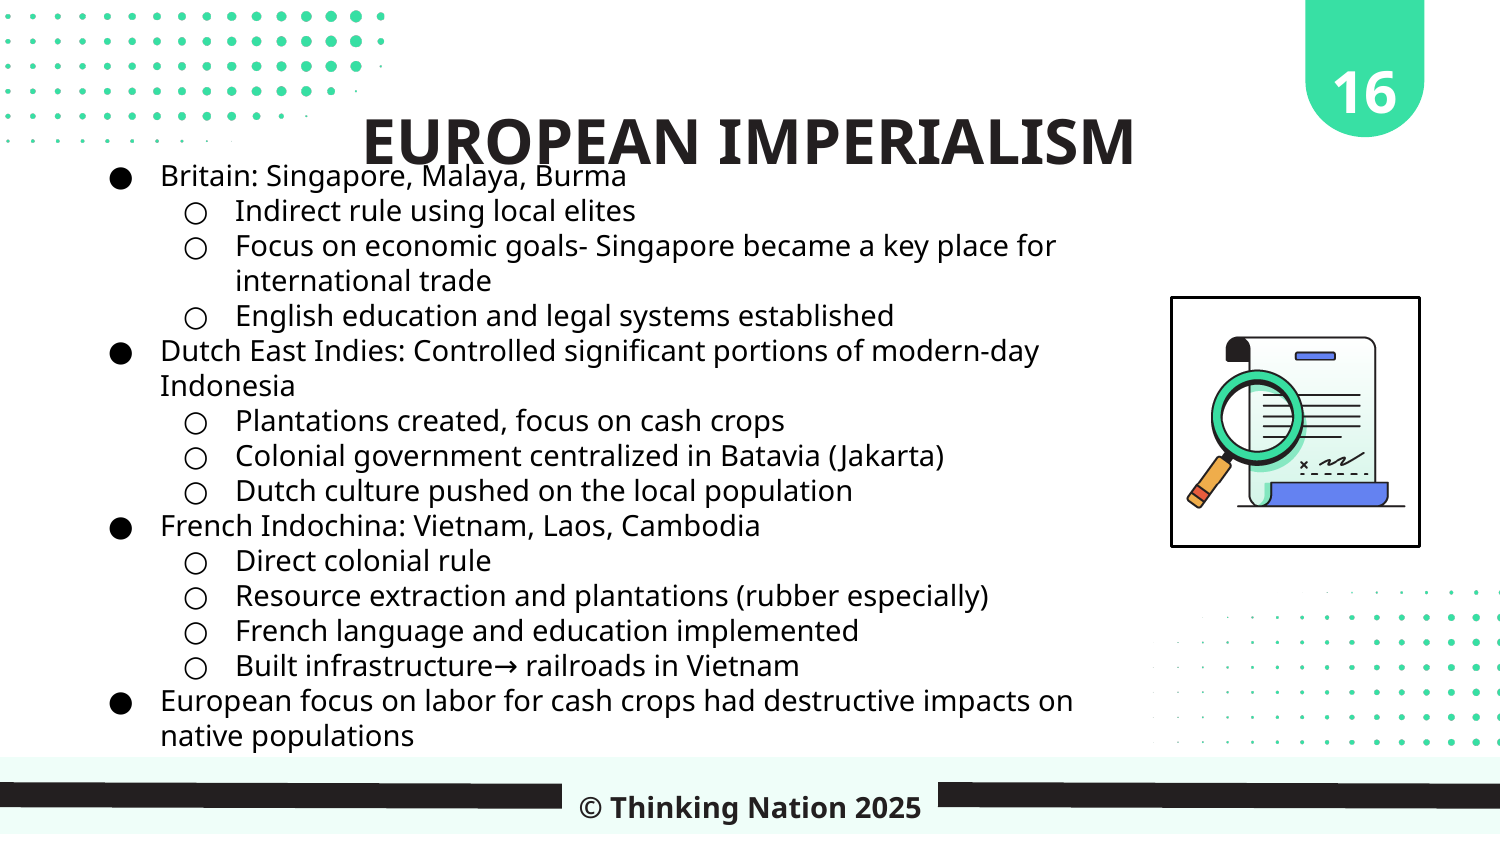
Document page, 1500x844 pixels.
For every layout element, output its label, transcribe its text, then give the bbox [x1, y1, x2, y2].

text_box Britain: Singapore, Malaya, Burma Indirect rule using local elites Focus on economic goals- Singapore became a key place for international trade English education and legal systems established Dutch East Indies: Controlled significant portions of modern-day Indonesia Plantations created, focus on cash crops Colonial government centralized in Batavia (Jakarta) Dutch culture pushed on the local population French Indochina: Vietnam, Laos, Cambodia Direct colonial rule Resource extraction and plantations (rubber especially) French language and education implemented Built infrastructure→ railroads in Vietnam European focus on labor for cash crops had destructive impacts on native populations [85, 157, 1089, 753]
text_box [1300, 0, 1430, 138]
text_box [0, 756, 1500, 835]
picture [1172, 298, 1419, 545]
text_box [0, 0, 385, 144]
text_box EUROPEAN IMPERIALISM [209, 71, 1291, 177]
text_box [1128, 590, 1500, 755]
